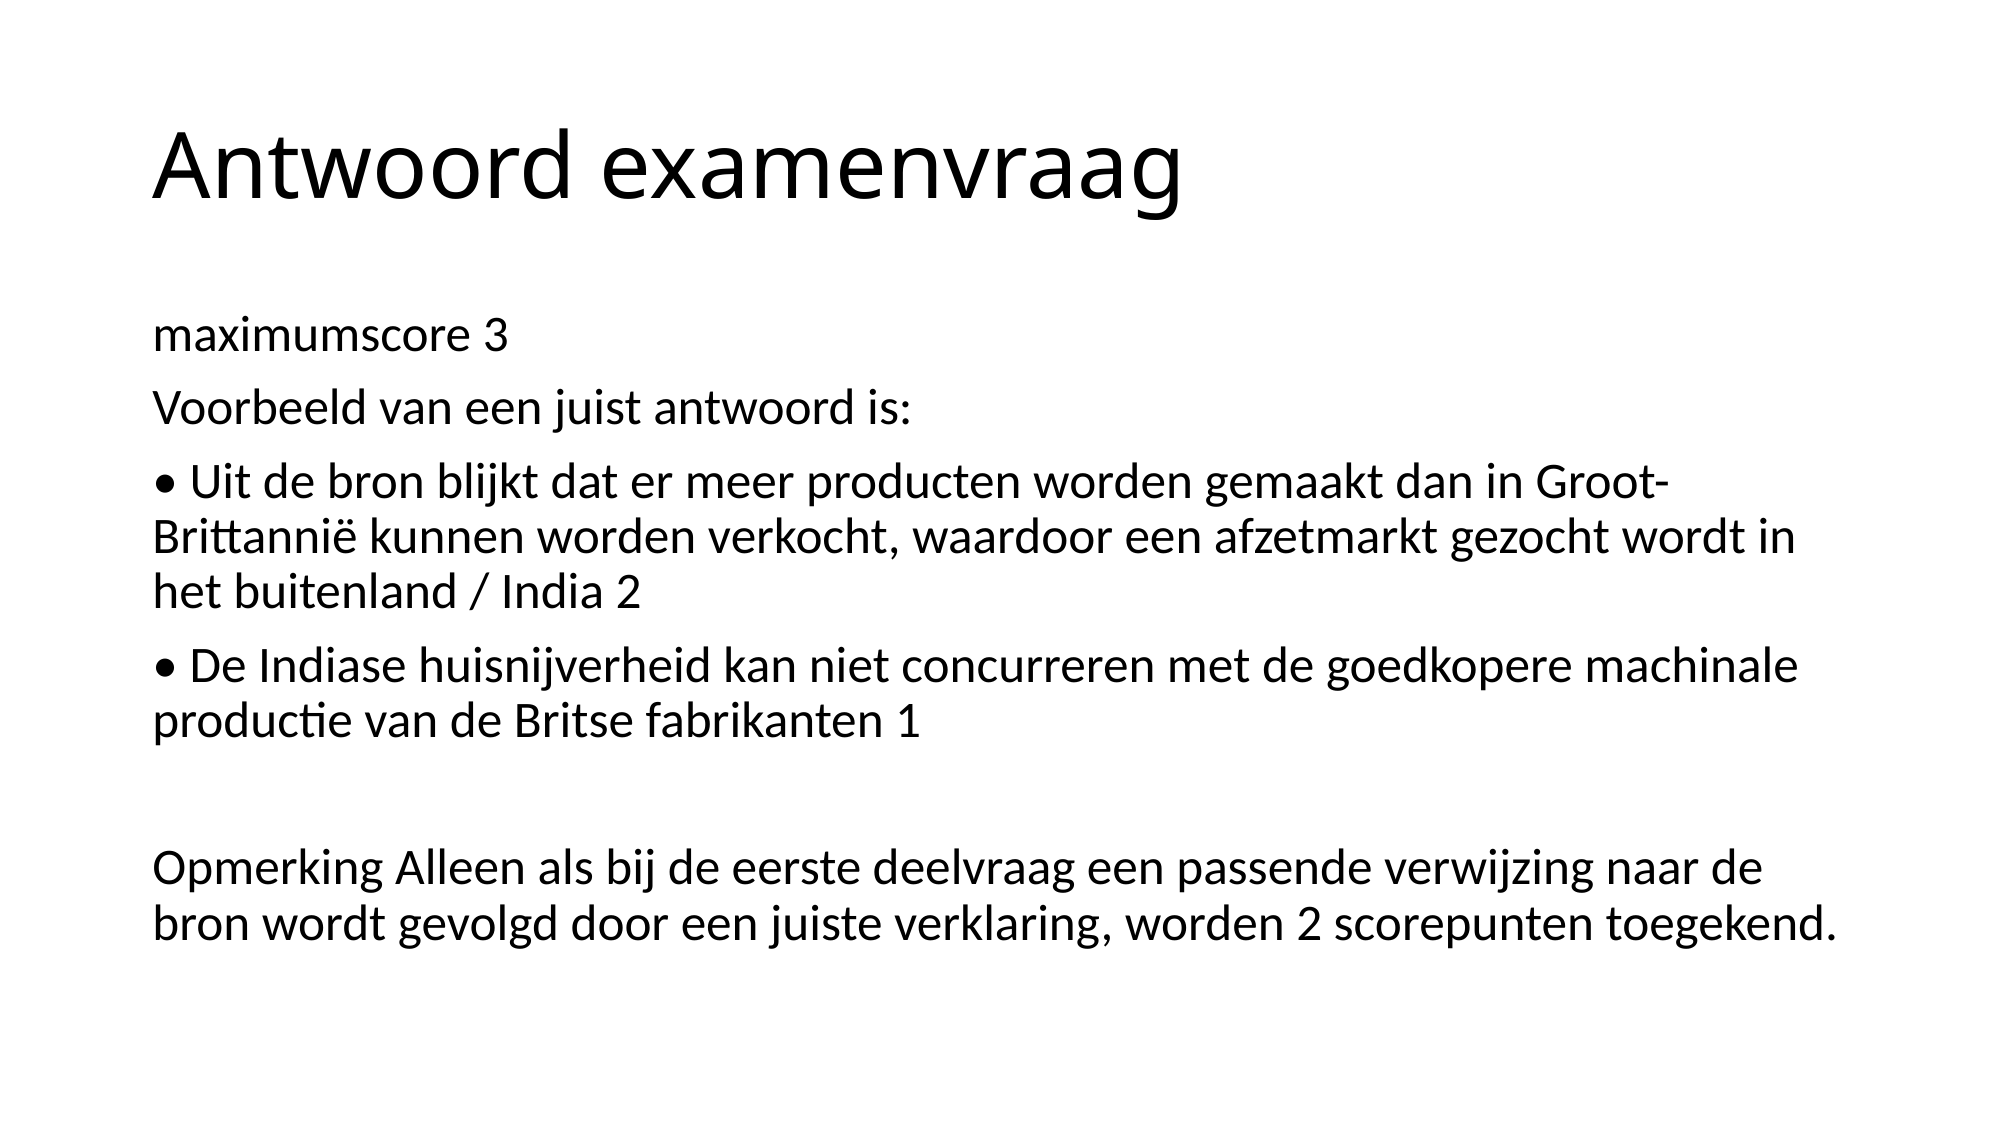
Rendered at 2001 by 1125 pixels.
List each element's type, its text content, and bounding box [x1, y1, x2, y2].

list maximumscore 3 Voorbeeld van een juist antwoord is: • Uit de bron blijkt dat er meer producten worden gemaakt dan in Groot-Brittannië kunnen worden verkocht, waardoor een afzetmarkt gezocht wordt in het buitenland / India 2 • De Indiase huisnijverheid kan niet concurreren met de goedkopere machinale productie van de Britse fabrikanten 1 Opmerking Alleen als bij de eerste deelvraag een passende verwijzing naar de bron wordt gevolgd door een juiste verklaring, worden 2 scorepunten toegekend. [137, 299, 1863, 1014]
title Antwoord examenvraag [137, 59, 1863, 278]
